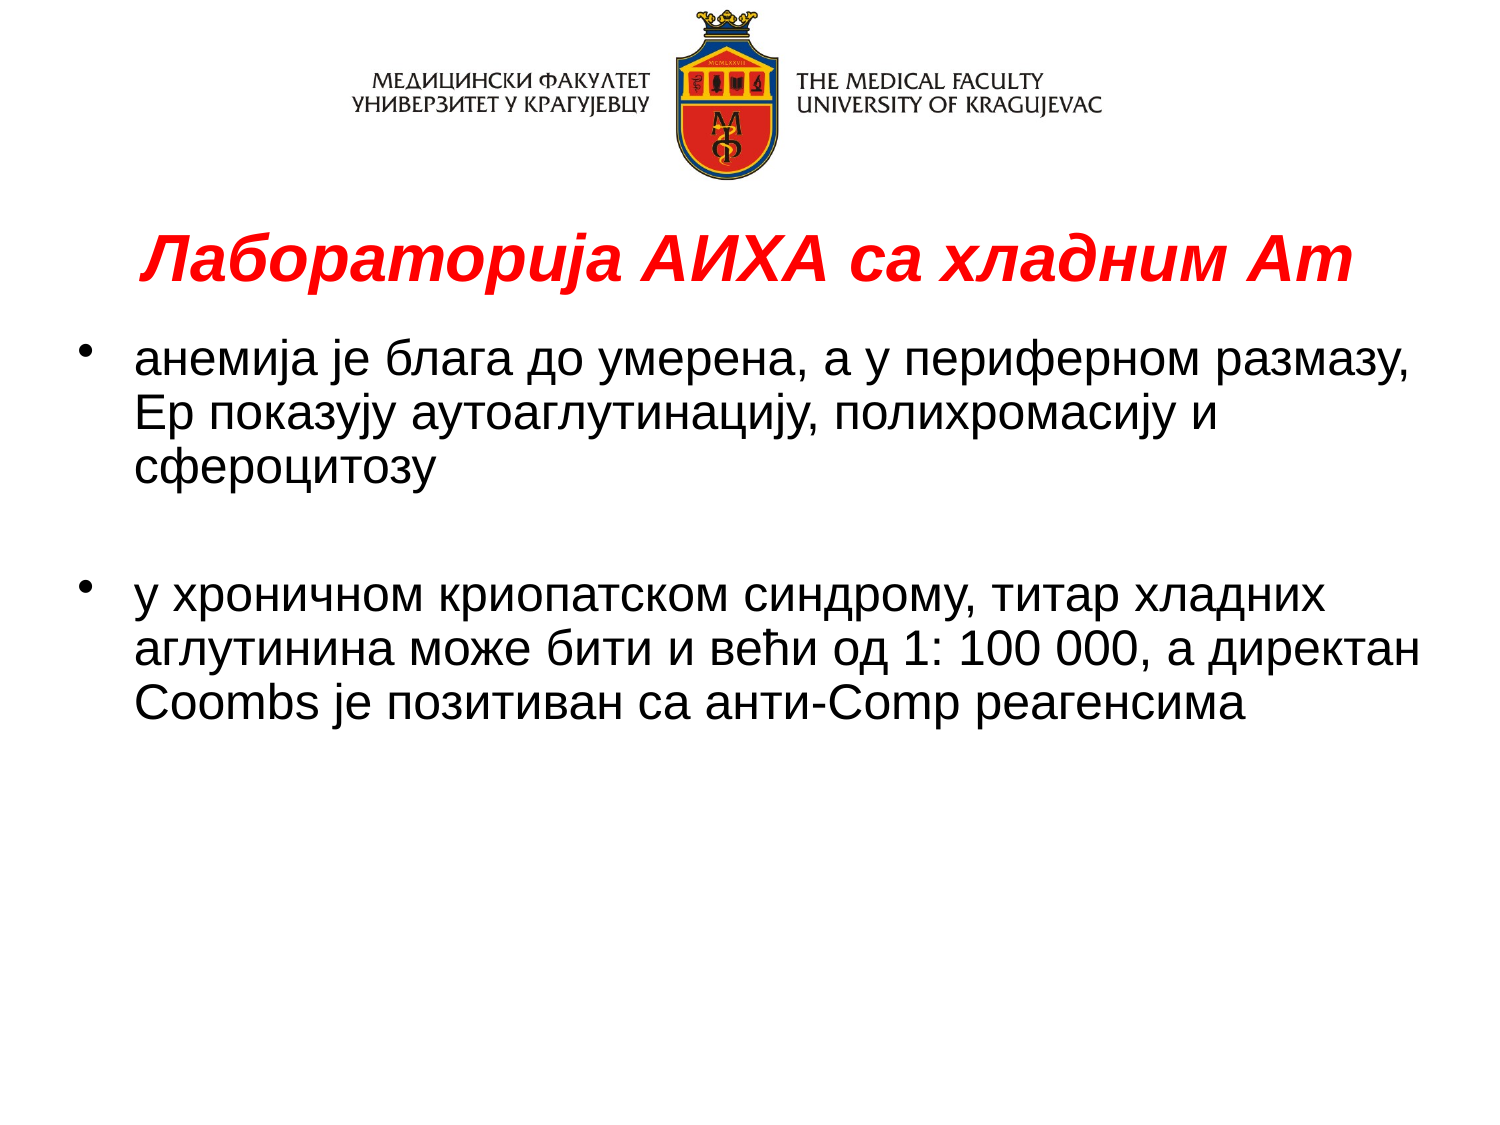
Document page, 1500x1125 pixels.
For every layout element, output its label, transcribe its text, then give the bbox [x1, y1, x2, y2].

list анемија је блага до умерена, а у периферном размазу, Ер показују аутоаглутинацију, полихромасију и сфероцитозу у хроничном криопатском синдрому, титар хладних аглутинина може бити и већи од 1: 100 000, а директан Coоmbs је позитиван са анти-Comp реагенсима [62, 324, 1483, 1001]
title Лабораторија АИХА са хладним Ат [111, 148, 1388, 324]
picture [328, 0, 1125, 148]
